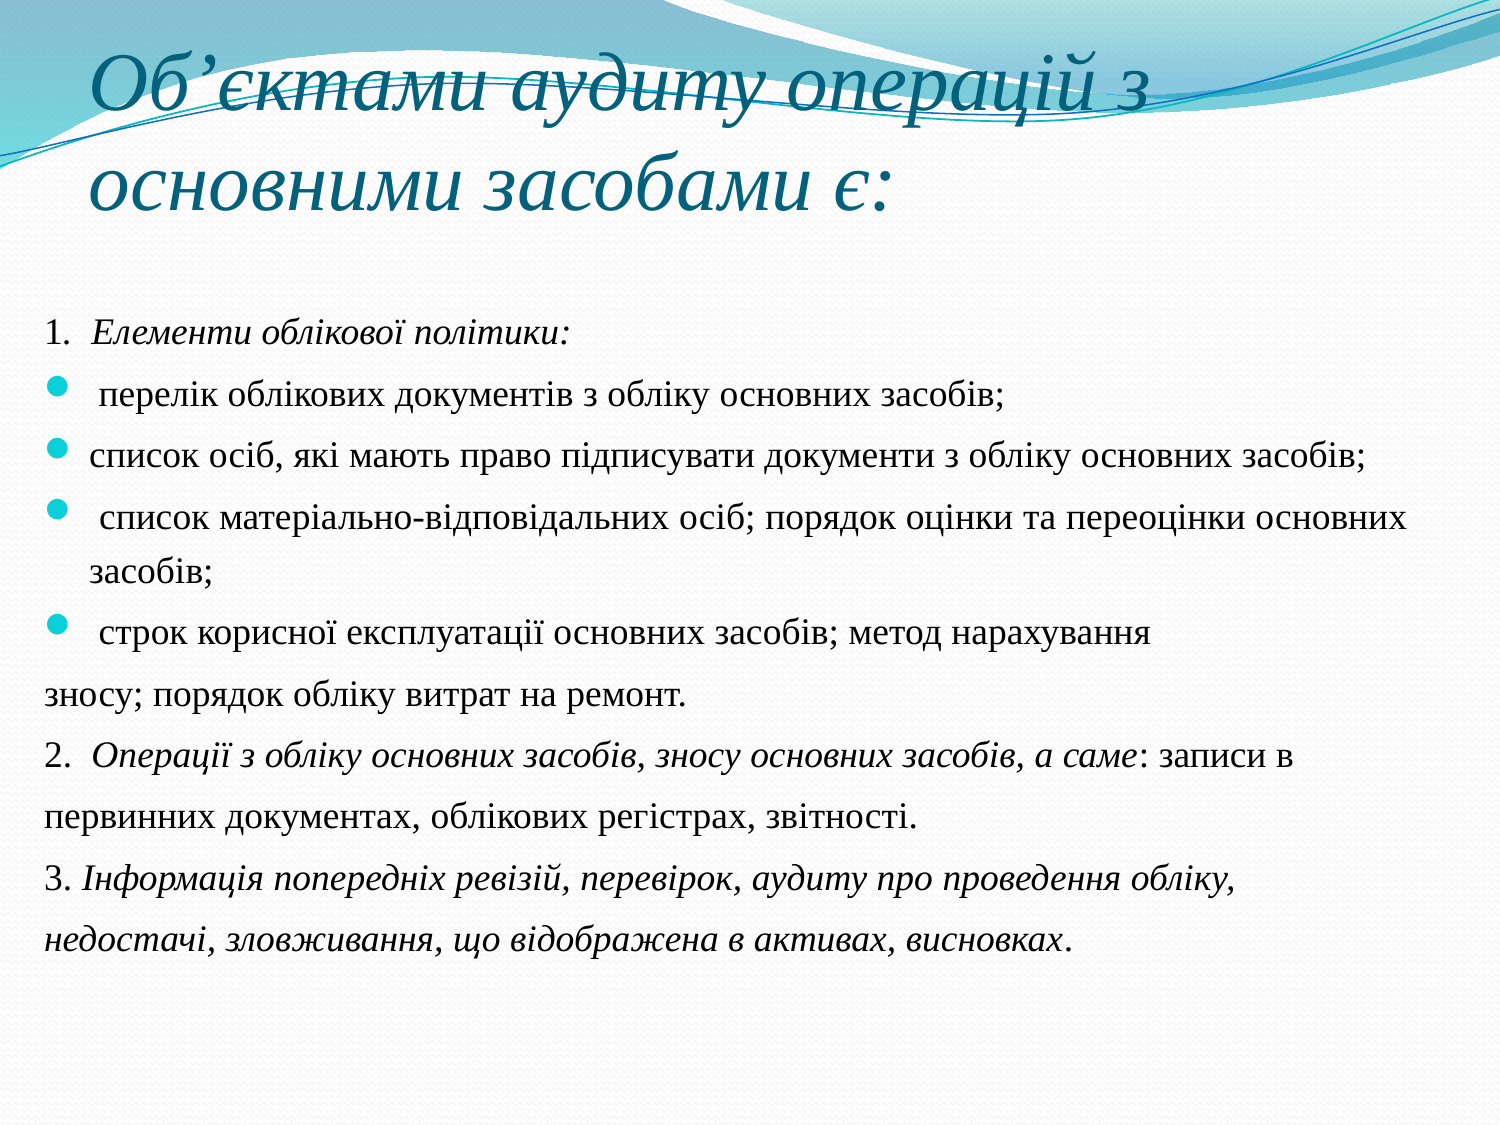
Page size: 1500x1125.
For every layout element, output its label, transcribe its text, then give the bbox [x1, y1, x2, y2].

title Об’єктами аудиту операцій з основними засобами є: [88, 66, 1439, 327]
list 1. Елементи облікової політики: перелік облікових документів з обліку основних засобів; список осіб, які мають право підписувати документи з обліку основних засобів; список матеріально-відповідальних осіб; порядок оцінки та переоцінки основних засобів; строк корисної експлуатації основних засобів; метод нарахування зносу; порядок обліку витрат на ремонт. 2. Операції з обліку основних засобів, зносу основних засобів, а саме: записи в первинних документах, облікових регістрах, звітності. 3. Інформація попередніх ревізій, перевірок, аудиту про проведення обліку, недостачі, зловживання, що відображена в активах, висновках. [29, 290, 1424, 1024]
